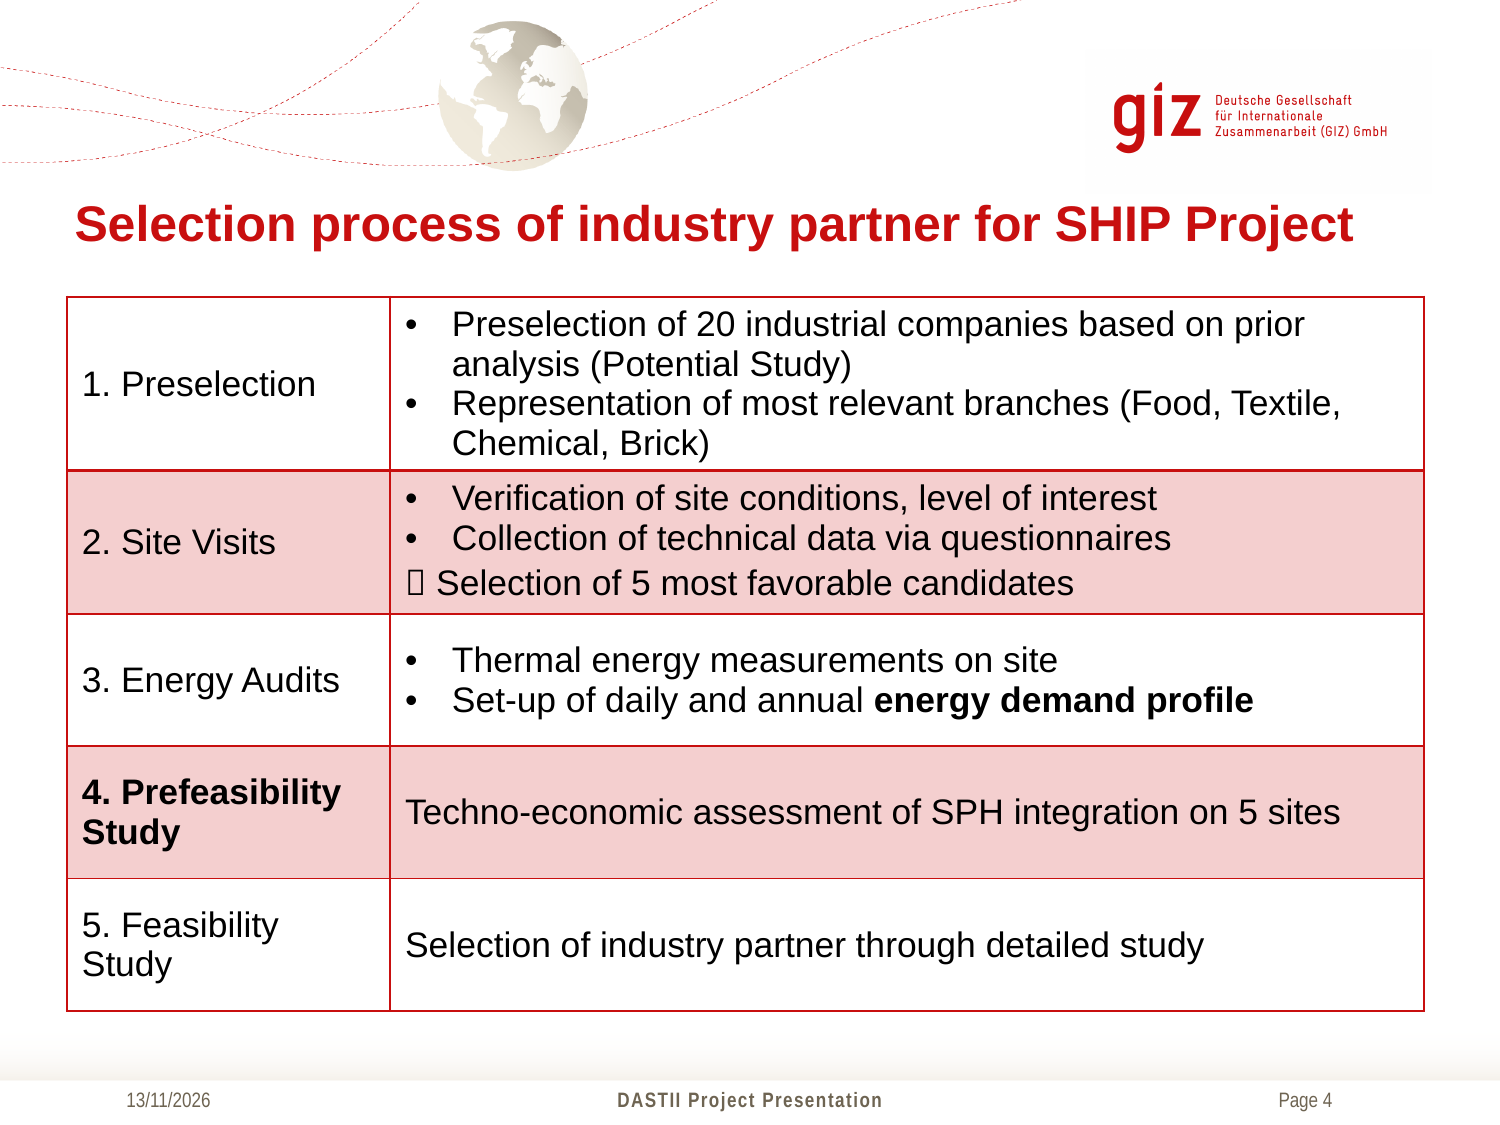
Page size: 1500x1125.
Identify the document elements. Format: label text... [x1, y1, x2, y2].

table_cell Verification of site conditions, level of interest Collection of technical data via questionnaires  Selection of 5 most favorable candidates [391, 472, 1423, 613]
footer DASTII Project Presentation [469, 1079, 1031, 1121]
table_cell 4. Prefeasibility Study [68, 747, 389, 878]
table_cell 3. Energy Audits [68, 615, 389, 745]
picture [0, 959, 1500, 1081]
table_cell Thermal energy measurements on site Set-up of daily and annual energy demand profile [391, 615, 1423, 745]
table_cell 5. Feasibility Study [68, 879, 389, 1010]
picture [0, 0, 1500, 194]
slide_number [111, 1079, 325, 1121]
table_cell Techno-economic assessment of SPH integration on 5 sites [391, 747, 1423, 878]
text_box Selection process of industry partner for SHIP Project [59, 184, 1423, 286]
table_header 1. Preselection [68, 298, 389, 469]
table_cell 2. Site Visits [68, 472, 389, 613]
table_cell Selection of industry partner through detailed study [391, 879, 1423, 1010]
table_header Preselection of 20 industrial companies based on prior analysis (Potential Study) Representation of most relevant branches (Food, Textile, Chemical, Brick) [391, 298, 1423, 469]
